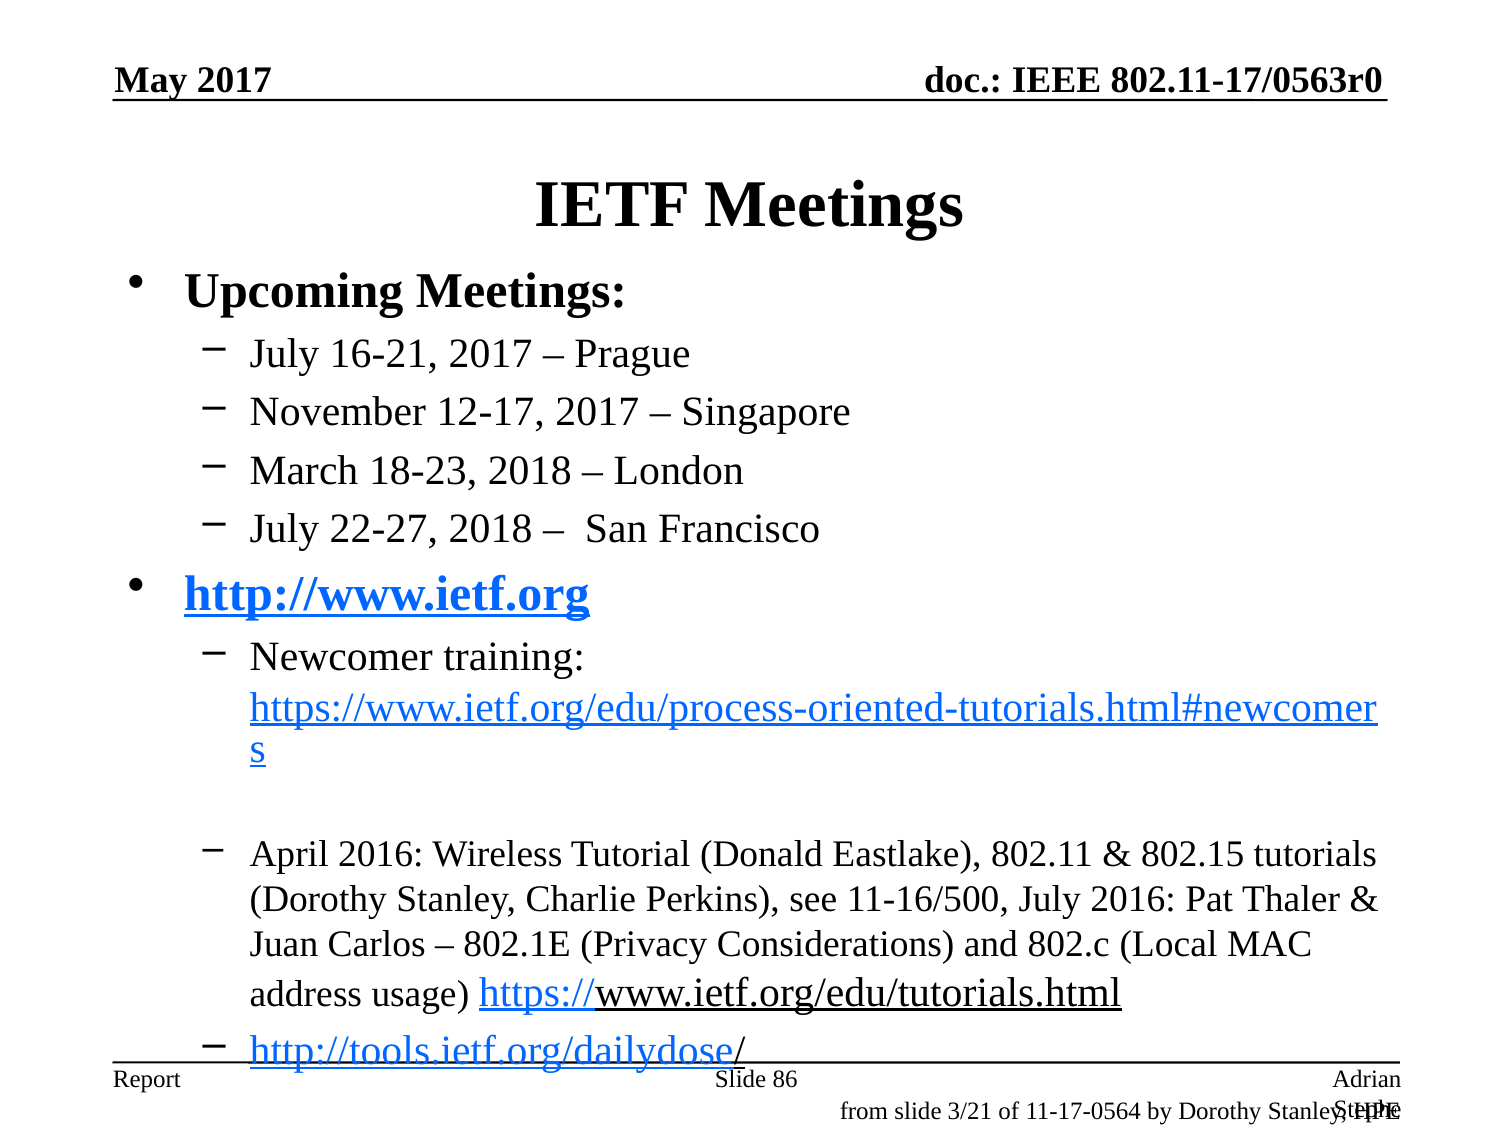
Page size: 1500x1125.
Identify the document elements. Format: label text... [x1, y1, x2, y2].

slide_number Slide 86 [711, 1075, 801, 1087]
text_box from slide 3/21 of 11-17-0564 by Dorothy Stanley, HPE [343, 1087, 1417, 1125]
footer Adrian Stephens, Intel Corporation [1324, 1061, 1402, 1087]
list Upcoming Meetings: July 16-21, 2017 – Prague November 12-17, 2017 – Singapore March 18-23, 2018 – London July 22-27, 2018 – San Francisco http://www.ietf.org Newcomer training: https://www.ietf.org/edu/process-oriented-tutorials.html#newcomers April 2016: Wireless Tutorial (Donald Eastlake), 802.11 & 802.15 tutorials (Dorothy Stanley, Charlie Perkins), see 11-16/500, July 2016: Pat Thaler & Juan Carlos – 802.1E (Privacy Considerations) and 802.c (Local MAC address usage) https://www.ietf.org/edu/tutorials.html http://tools.ietf.org/dailydose/ [112, 249, 1400, 1075]
title IETF Meetings [112, 112, 1388, 249]
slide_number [114, 54, 374, 101]
